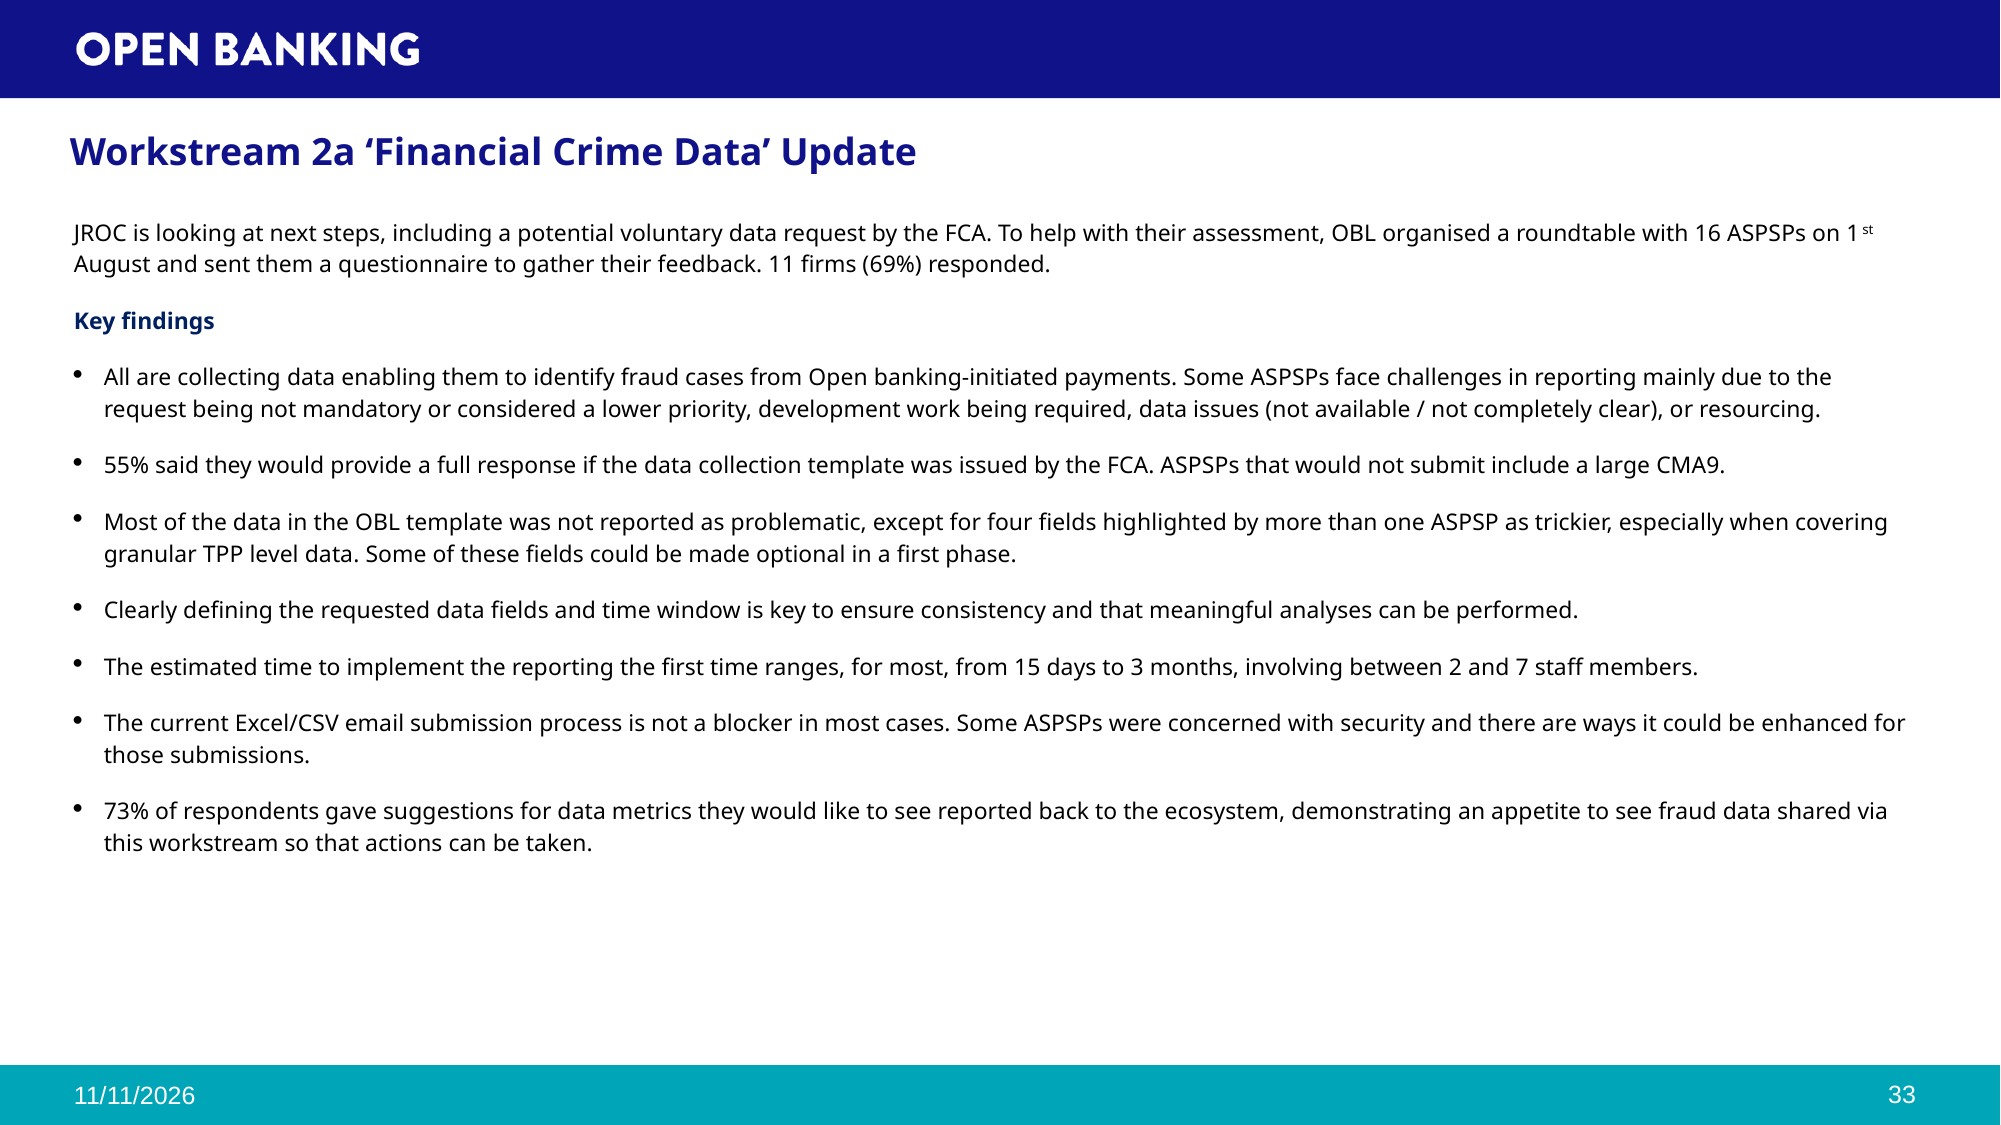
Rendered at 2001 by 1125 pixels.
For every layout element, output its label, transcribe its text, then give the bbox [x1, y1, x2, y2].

title Workstream 2a ‘Financial Crime Data’ Update [54, 125, 1629, 207]
slide_number 33 [1412, 1064, 1932, 1124]
picture [43, 0, 452, 99]
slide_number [59, 1065, 509, 1125]
list JROC is looking at next steps, including a potential voluntary data request by the FCA. To help with their assessment, OBL organised a roundtable with 16 ASPSPs on 1st August and sent them a questionnaire to gather their feedback. 11 firms (69%) responded. Key findings All are collecting data enabling them to identify fraud cases from Open banking-initiated payments. Some ASPSPs face challenges in reporting mainly due to the request being not mandatory or considered a lower priority, development work being required, data issues (not available / not completely clear), or resourcing. 55% said they would provide a full response if the data collection template was issued by the FCA. ASPSPs that would not submit include a large CMA9. Most of the data in the OBL template was not reported as problematic, except for four fields highlighted by more than one ASPSP as trickier, especially when covering granular TPP level data. Some of these fields could be made optional in a first phase. Clearly defining the requested data fields and time window is key to ensure consistency and that meaningful analyses can be performed. The estimated time to implement the reporting the first time ranges, for most, from 15 days to 3 months, involving between 2 and 7 staff members. The current Excel/CSV email submission process is not a blocker in most cases. Some ASPSPs were concerned with security and there are ways it could be enhanced for those submissions. 73% of respondents gave suggestions for data metrics they would like to see reported back to the ecosystem, demonstrating an appetite to see fraud data shared via this workstream so that actions can be taken. [59, 206, 1936, 1000]
footer [662, 1064, 1338, 1124]
